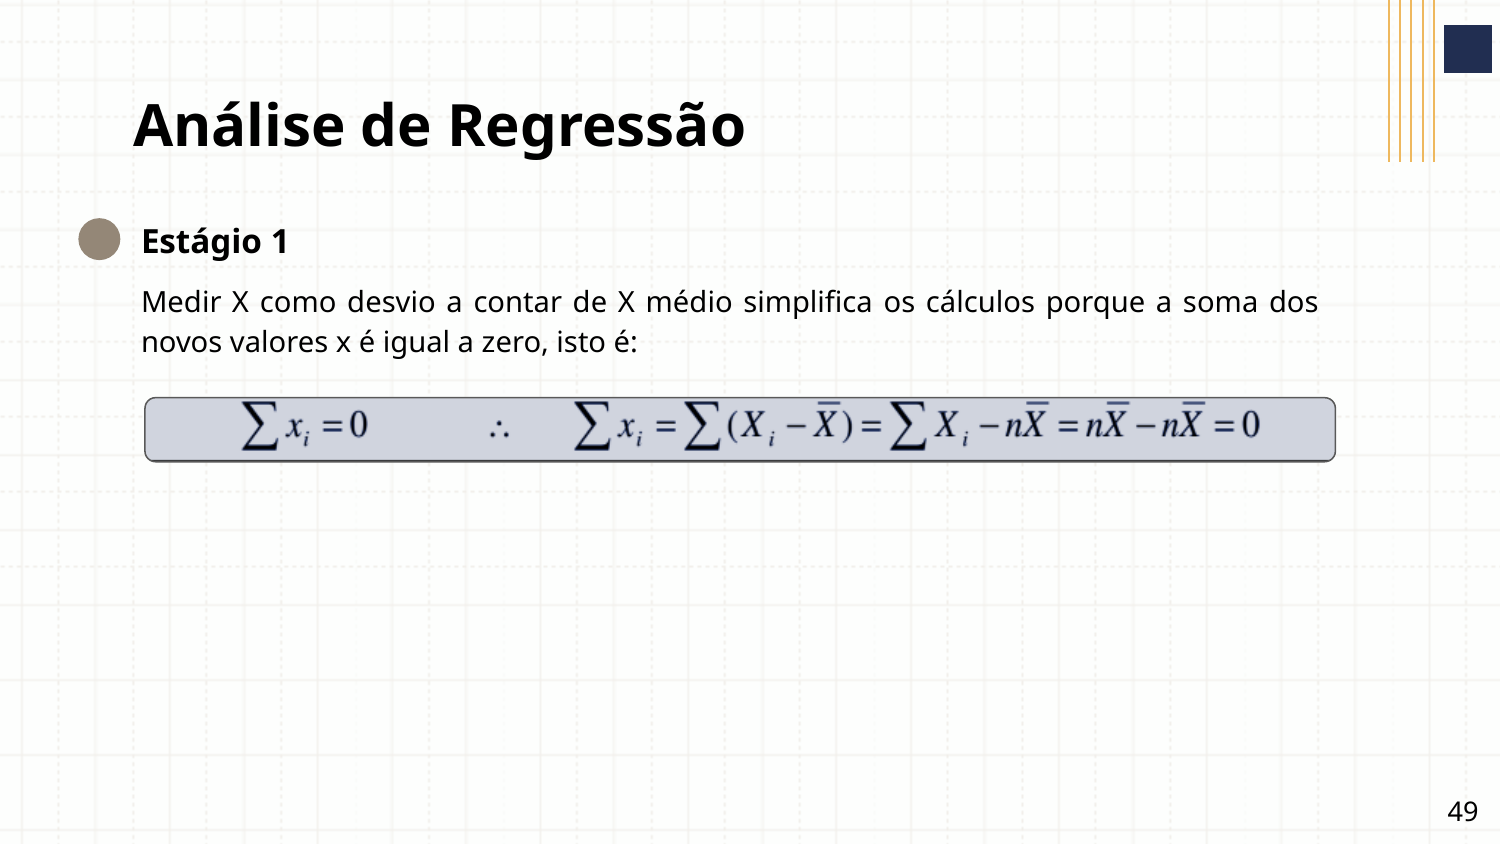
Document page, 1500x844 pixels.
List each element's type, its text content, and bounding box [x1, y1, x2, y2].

picture [144, 397, 1336, 462]
text_box Medir X como desvio a contar de X médio simplifica os cálculos porque a soma dos novos valores x é igual a zero, isto é: [126, 263, 1336, 358]
text_box Estágio 1 [126, 201, 604, 263]
title Análise de Regressão [118, 72, 1382, 167]
slide_number ‹#› [1403, 779, 1494, 844]
text_box [78, 218, 121, 261]
